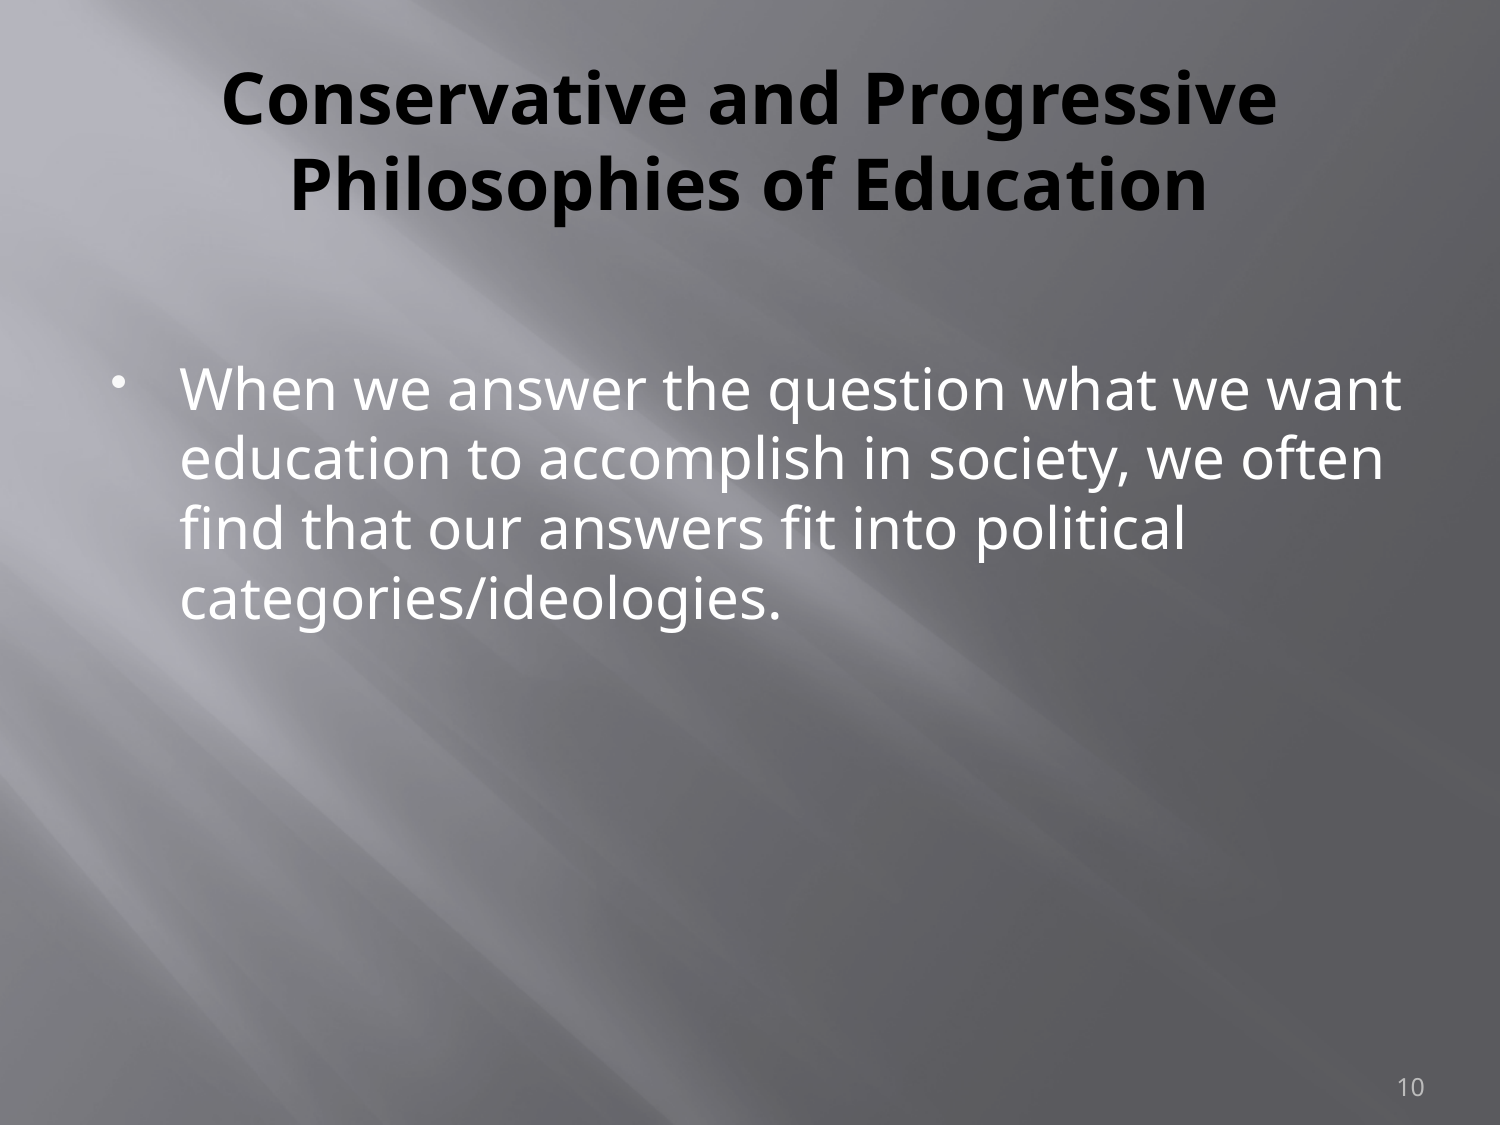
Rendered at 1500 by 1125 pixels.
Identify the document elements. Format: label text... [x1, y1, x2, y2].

slide_number 10 [1299, 1052, 1425, 1113]
title Conservative and Progressive Philosophies of Education [75, 45, 1425, 233]
list When we answer the question what we want education to accomplish in society, we often find that our answers fit into political categories/ideologies. [75, 262, 1425, 1035]
